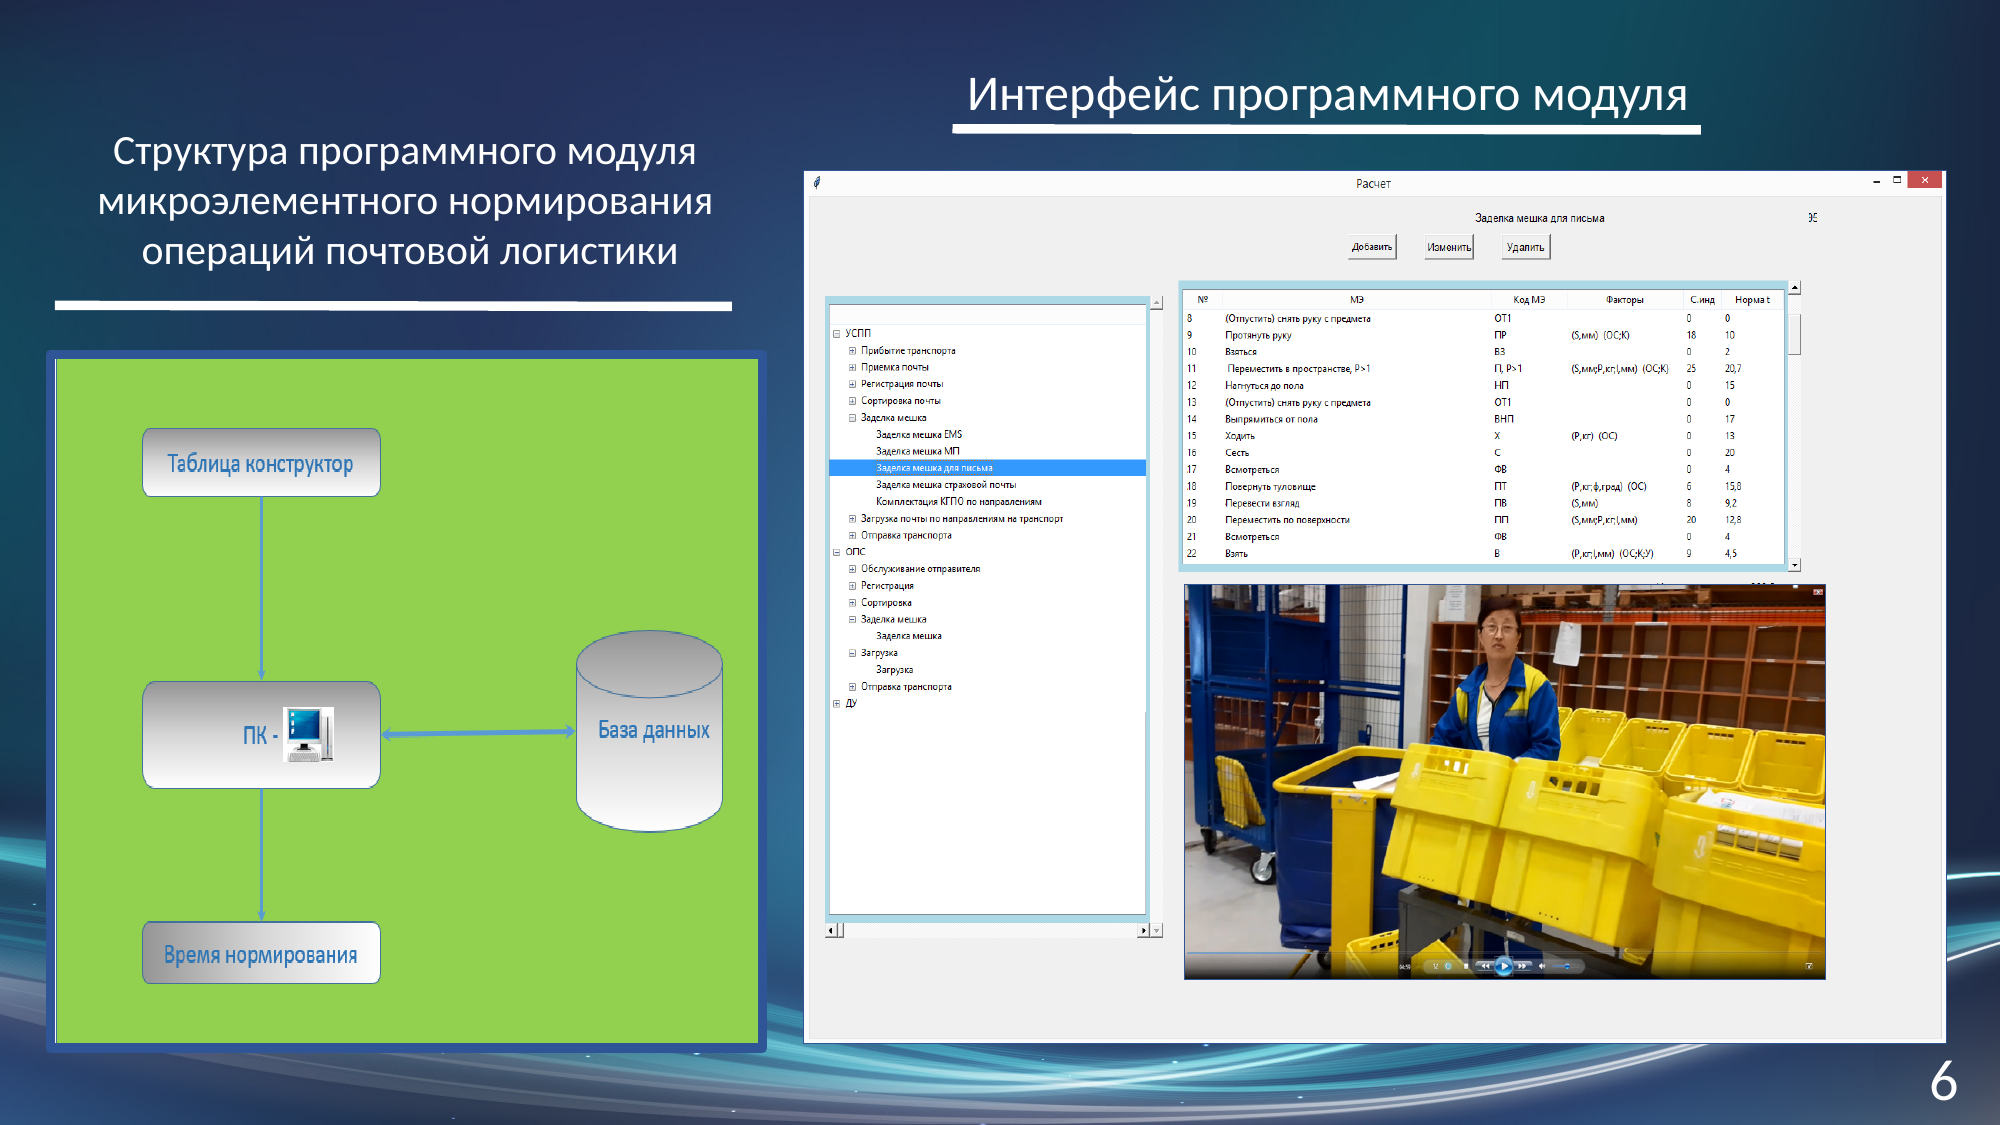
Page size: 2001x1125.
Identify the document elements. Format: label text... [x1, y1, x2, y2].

picture [0, 0, 2000, 1125]
text_box 6 [1914, 1043, 1979, 1125]
text_box Интерфейс программного модуля [952, 53, 1734, 128]
text_box [9, 29, 1982, 124]
text_box Структура программного модуля микроэлементного нормирования операций почтовой логистики [54, 115, 766, 280]
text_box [803, 170, 1947, 1044]
